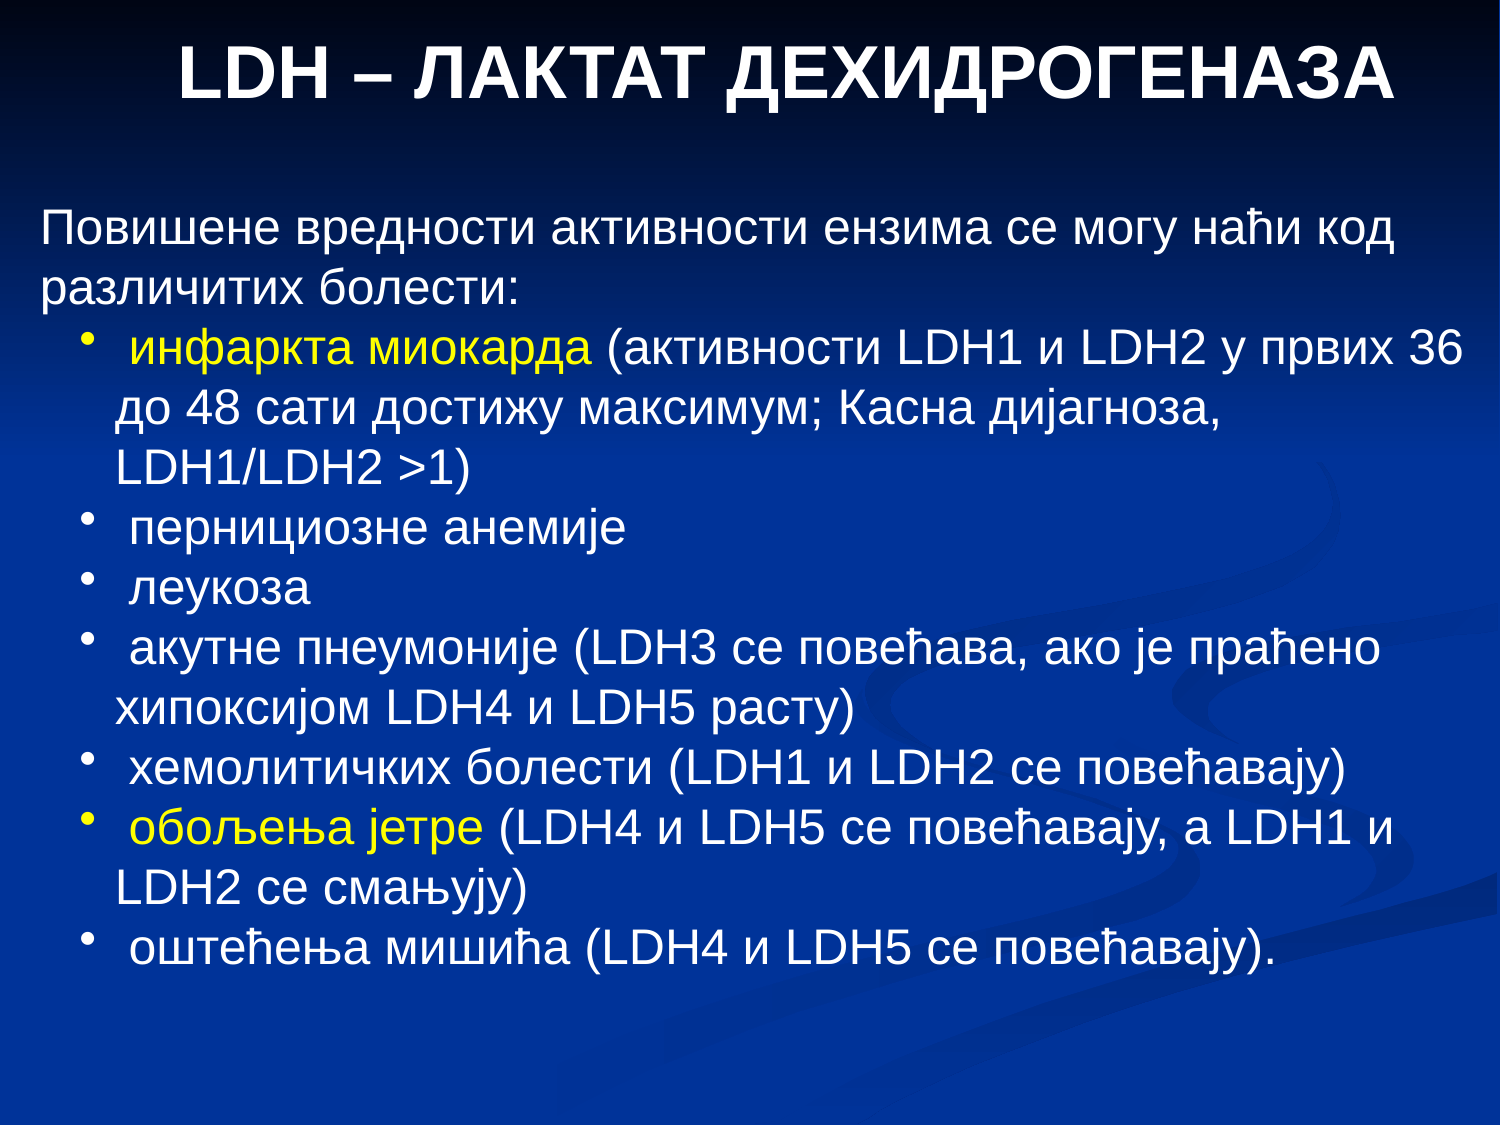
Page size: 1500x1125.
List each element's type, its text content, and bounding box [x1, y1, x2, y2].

title LDH – ЛАКТАТ ДЕХИДРОГЕНАЗА [112, 0, 1463, 163]
text_box Повишене вредности активности ензима се могу наћи код различитих болести: инфаркта миокарда (активности LDH1 и LDH2 у првих 36 до 48 сати достижу максимум; Касна дијагноза, LDH1/LDH2 >1) пернициозне анемије леукоза акутне пнеумоније (LDH3 се повећава, ако је праћено хипоксијом LDH4 и LDH5 расту) хемолитичких болести (LDH1 и LDH2 се повећавају) обољења јетре (LDH4 и LDH5 се повећавају, а LDH1 и LDH2 се смањују) оштећења мишића (LDH4 и LDH5 се повећавају). [24, 187, 1500, 1043]
